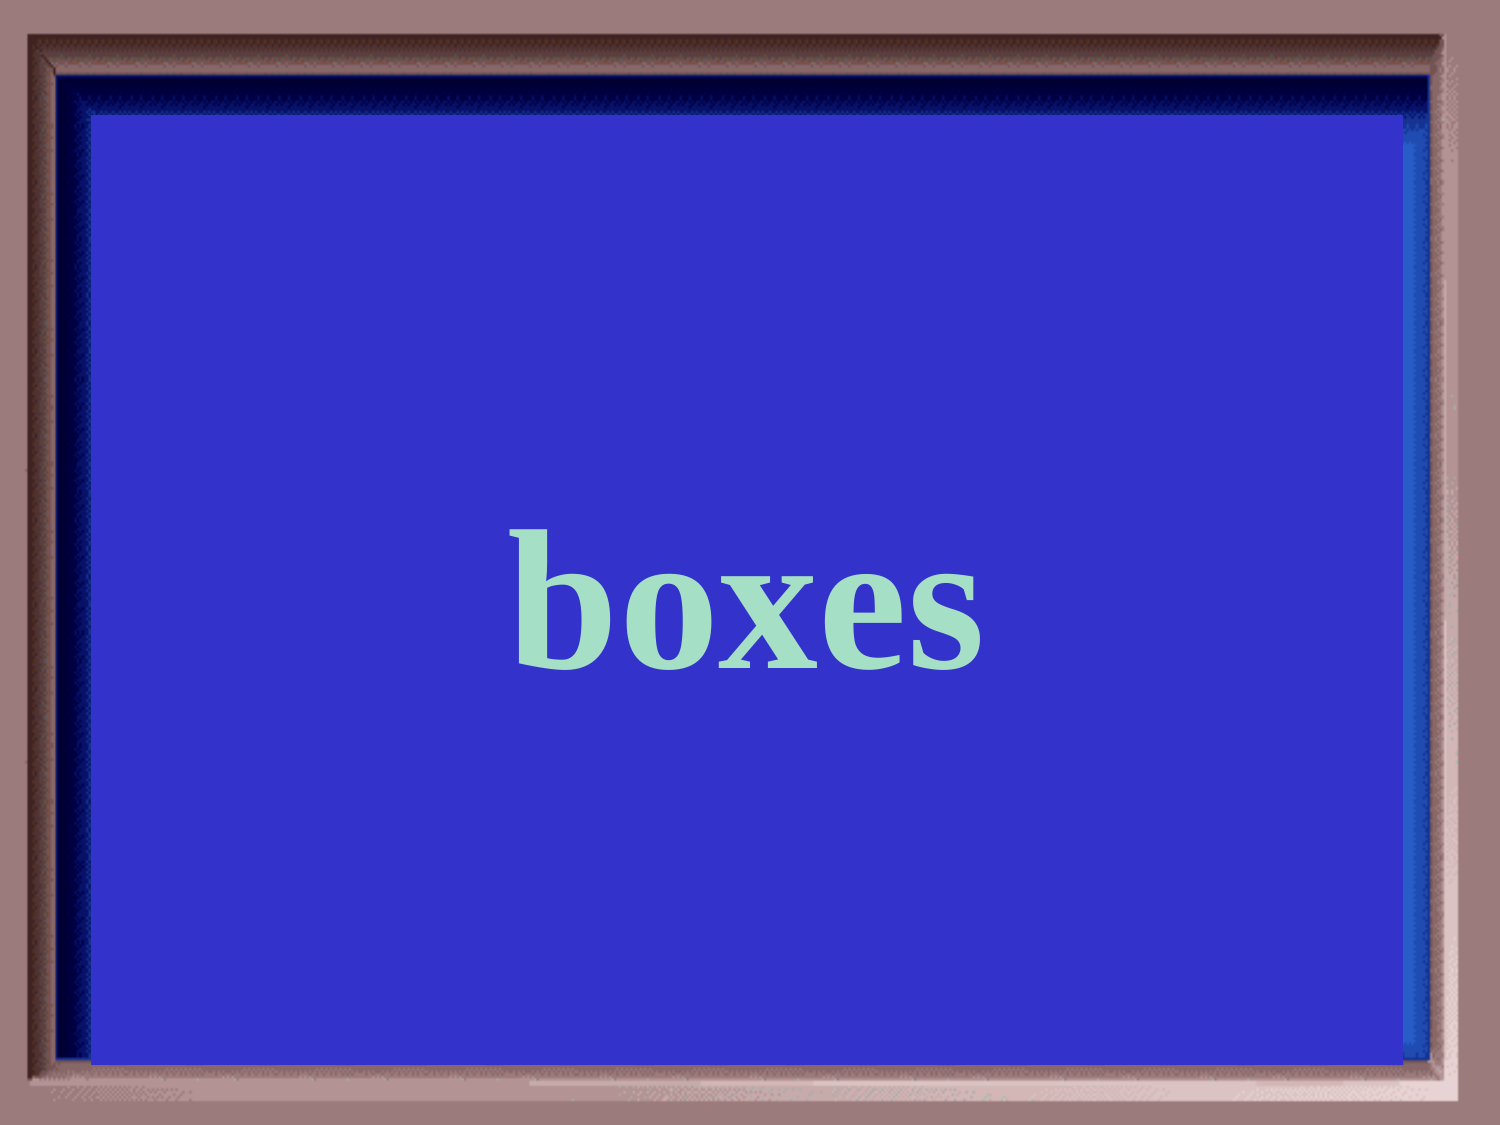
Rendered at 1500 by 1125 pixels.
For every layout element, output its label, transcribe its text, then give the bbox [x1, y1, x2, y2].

text_box boxes [492, 461, 1001, 717]
text_box [90, 114, 1404, 1066]
picture [0, 0, 1500, 1125]
